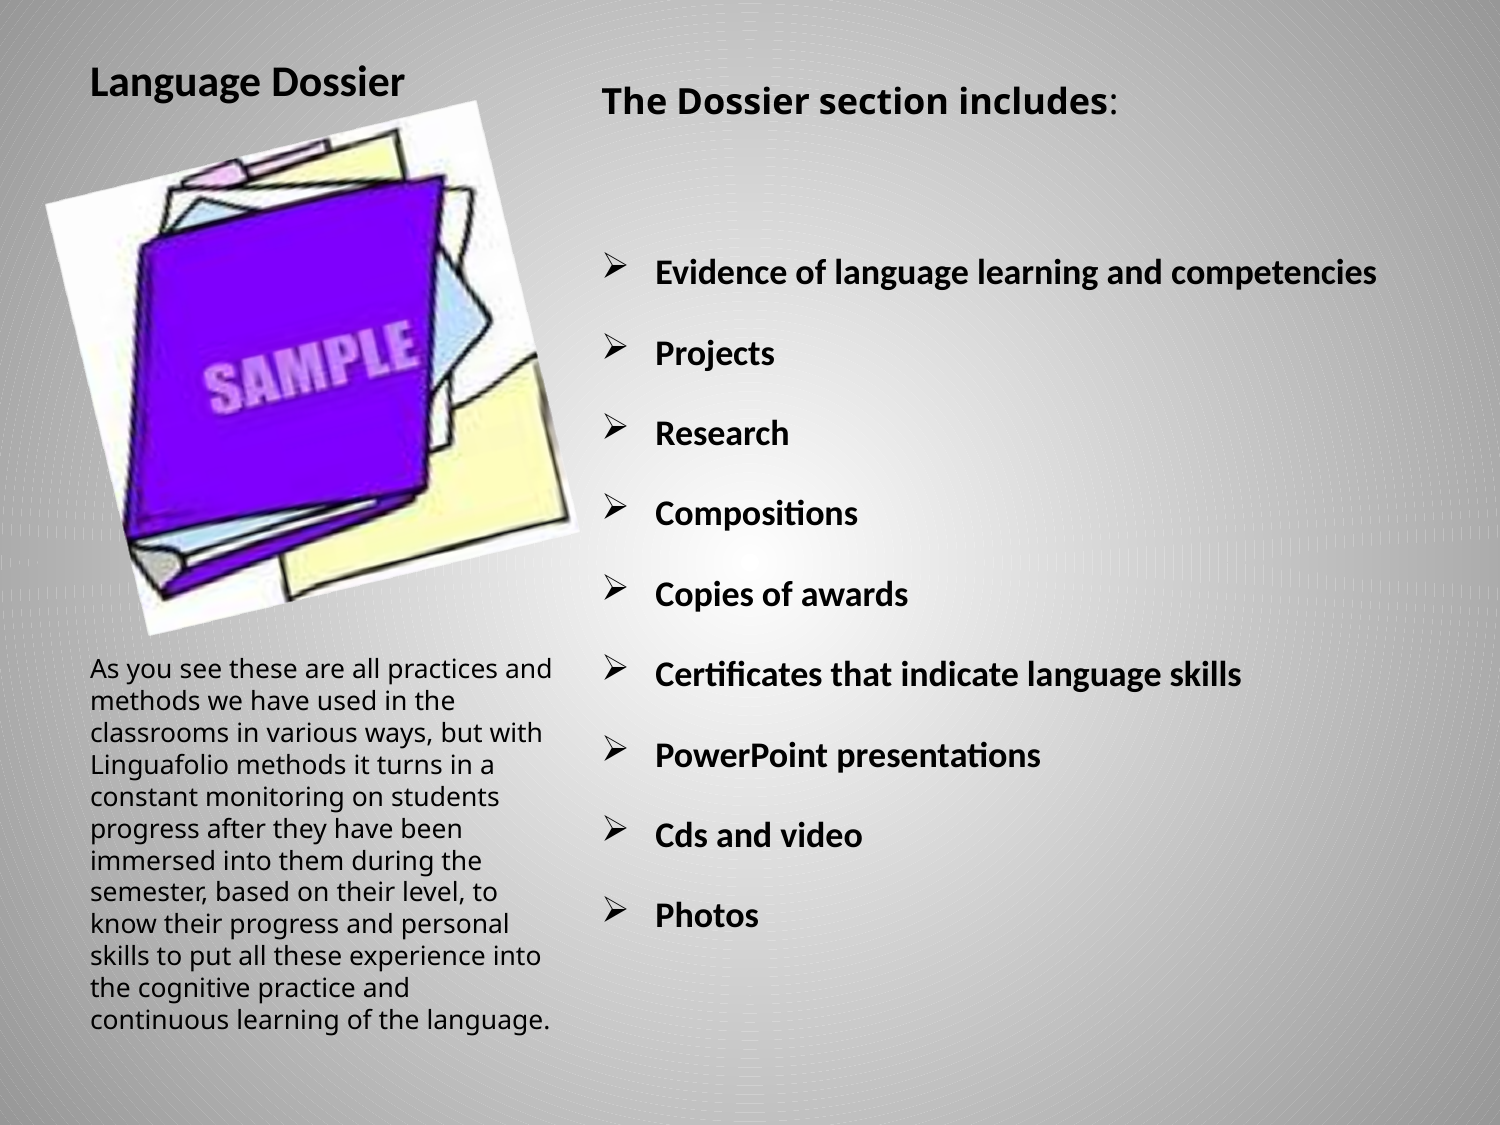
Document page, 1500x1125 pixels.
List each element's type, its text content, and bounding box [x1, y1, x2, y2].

picture [569, 494, 578, 533]
list As you see these are all practices and methods we have used in the classrooms in various ways, but with Linguafolio methods it turns in a constant monitoring on students progress after they have been immersed into them during the semester, based on their level, to know their progress and personal skills to put all these experience into the cognitive practice and continuous learning of the language. [75, 235, 569, 1075]
picture [47, 145, 534, 590]
title Language Dossier [75, 44, 569, 150]
list The Dossier section includes: Evidence of language learning and competencies Projects Research Compositions Copies of awards Certificates that indicate language skills PowerPoint presentations Cds and video Photos [586, 44, 1425, 1005]
